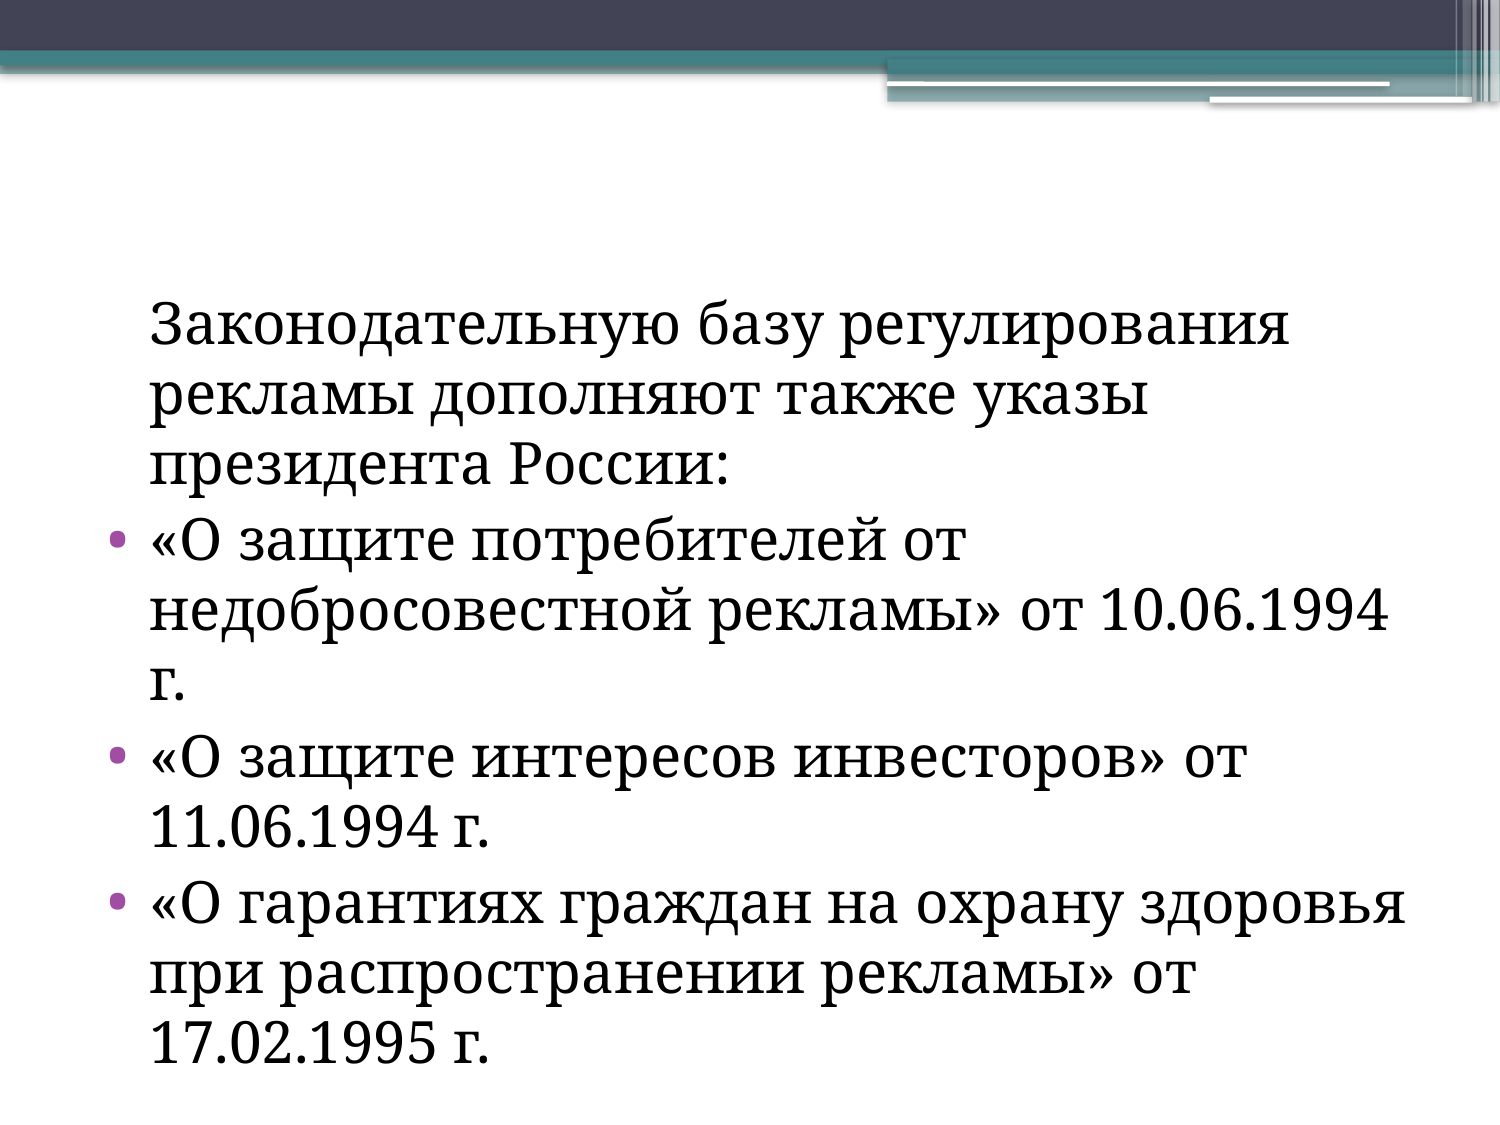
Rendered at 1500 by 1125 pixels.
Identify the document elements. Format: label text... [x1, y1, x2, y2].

list Законодательную базу регулирования рекламы дополняют также указы президента России: «О защите потребителей от недобросовестной рекламы» от 10.06.1994 г. «О защите интересов инвесторов» от 11.06.1994 г. «О гарантиях граждан на охрану здоровья при распространении рекламы» от 17.02.1995 г. [75, 278, 1425, 1079]
